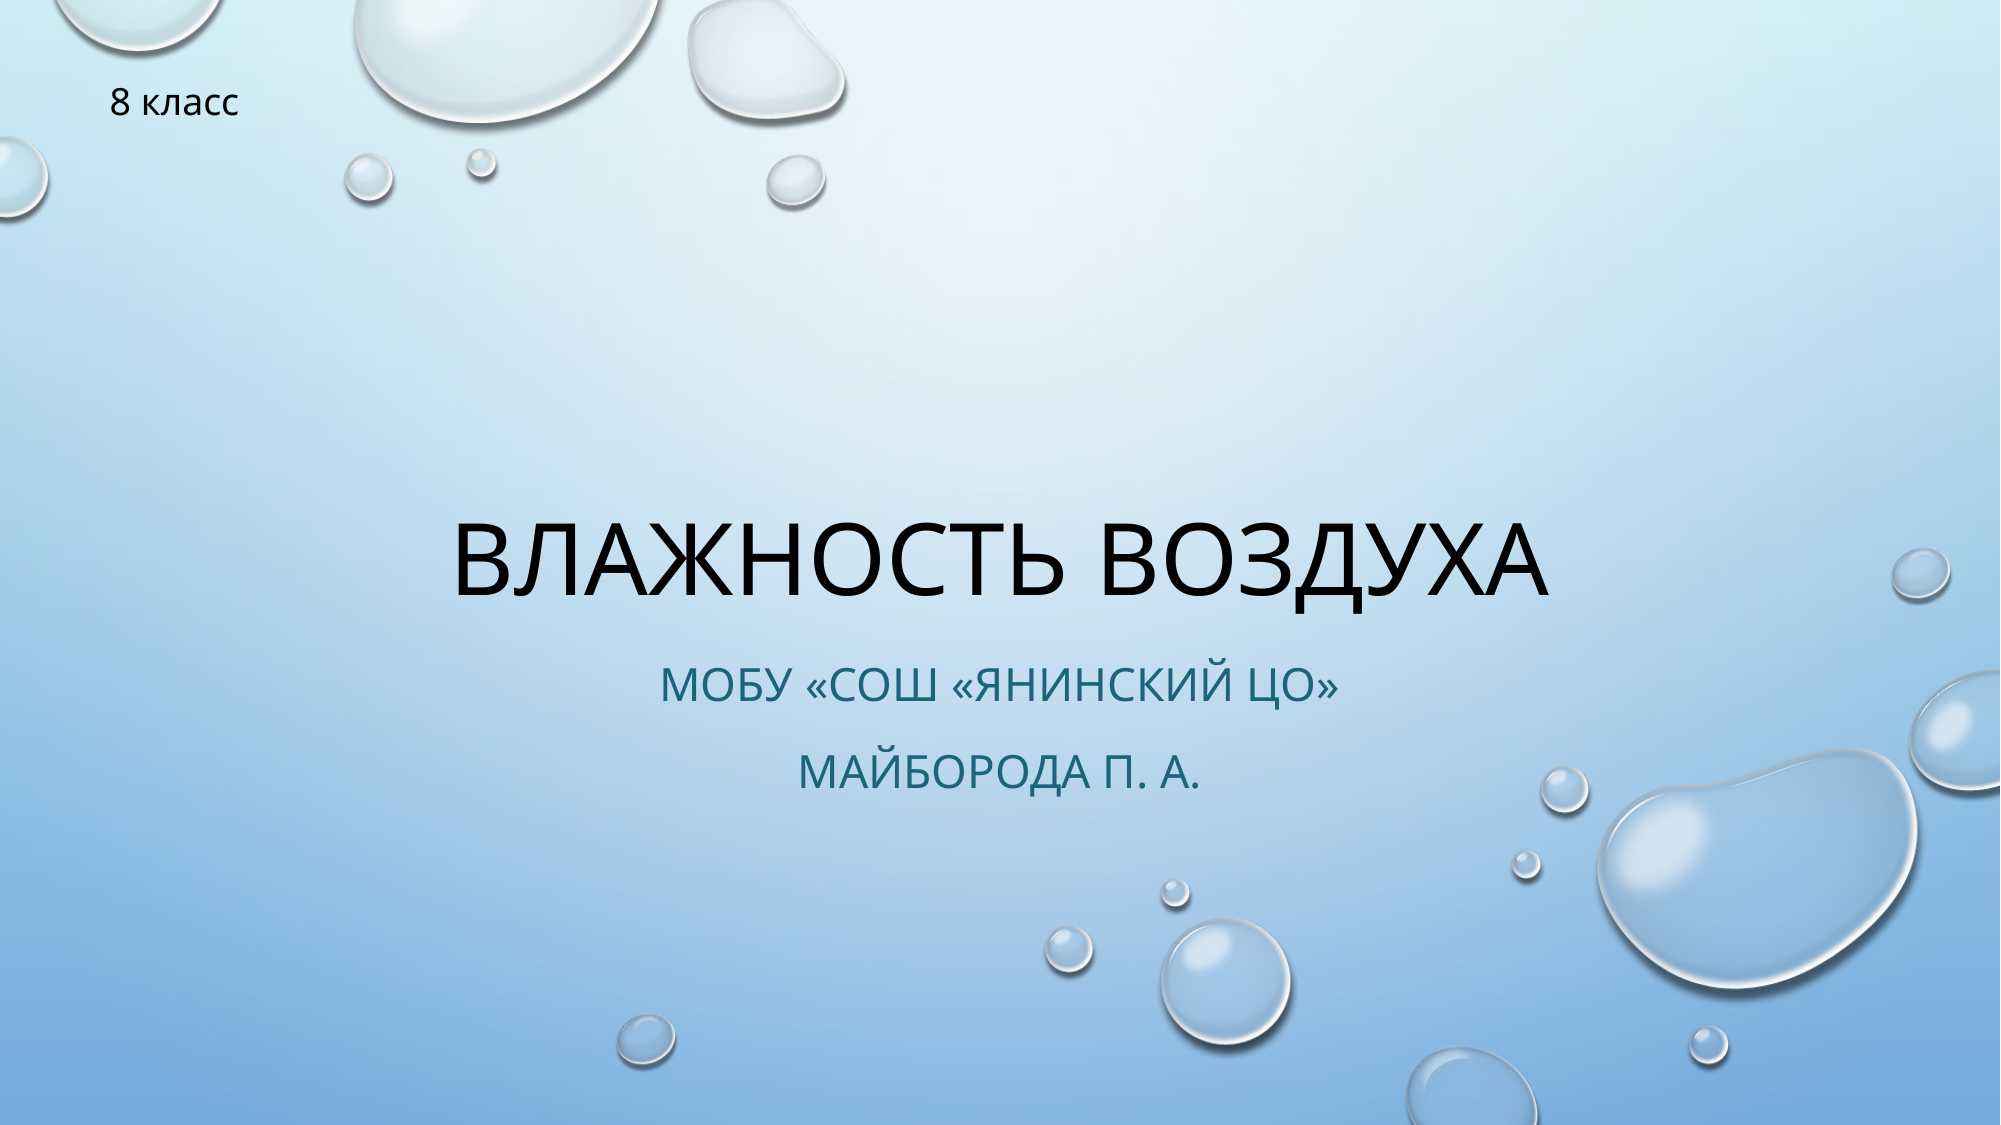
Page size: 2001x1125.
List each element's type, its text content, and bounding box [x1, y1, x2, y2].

picture [0, 0, 2000, 1125]
subtitle МОБУ «СОШ «Янинский ЦО» Майборода П. А. [287, 637, 1713, 863]
text_box 8 класс [94, 70, 435, 131]
title Влажность воздуха [287, 213, 1713, 625]
